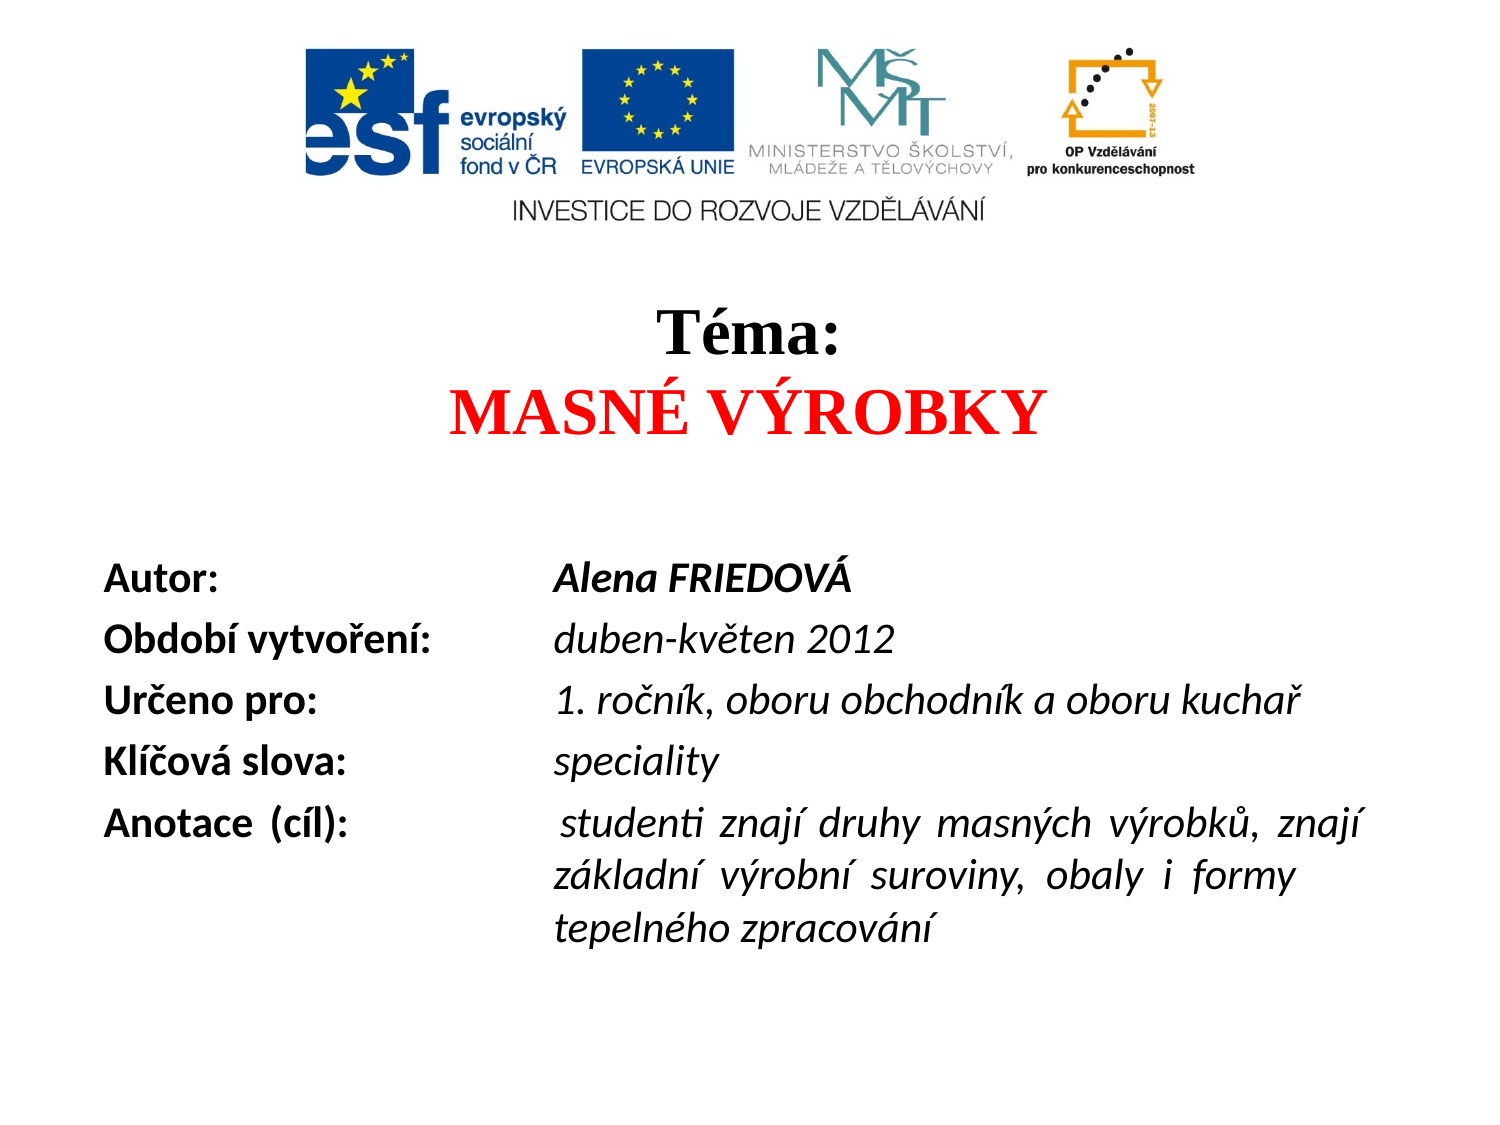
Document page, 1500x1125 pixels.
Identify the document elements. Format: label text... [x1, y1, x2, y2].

picture [277, 30, 1223, 238]
subtitle Autor: Alena FRIEDOVÁ Období vytvoření: duben-květen 2012 Určeno pro: 1. ročník, oboru obchodník a oboru kuchař Klíčová slova: speciality Anotace (cíl): studenti znají druhy masných výrobků, znají základní výrobní suroviny, obaly i formy tepelného zpracování [88, 479, 1376, 1024]
title Téma: MASNÉ VÝROBKY [112, 278, 1388, 457]
